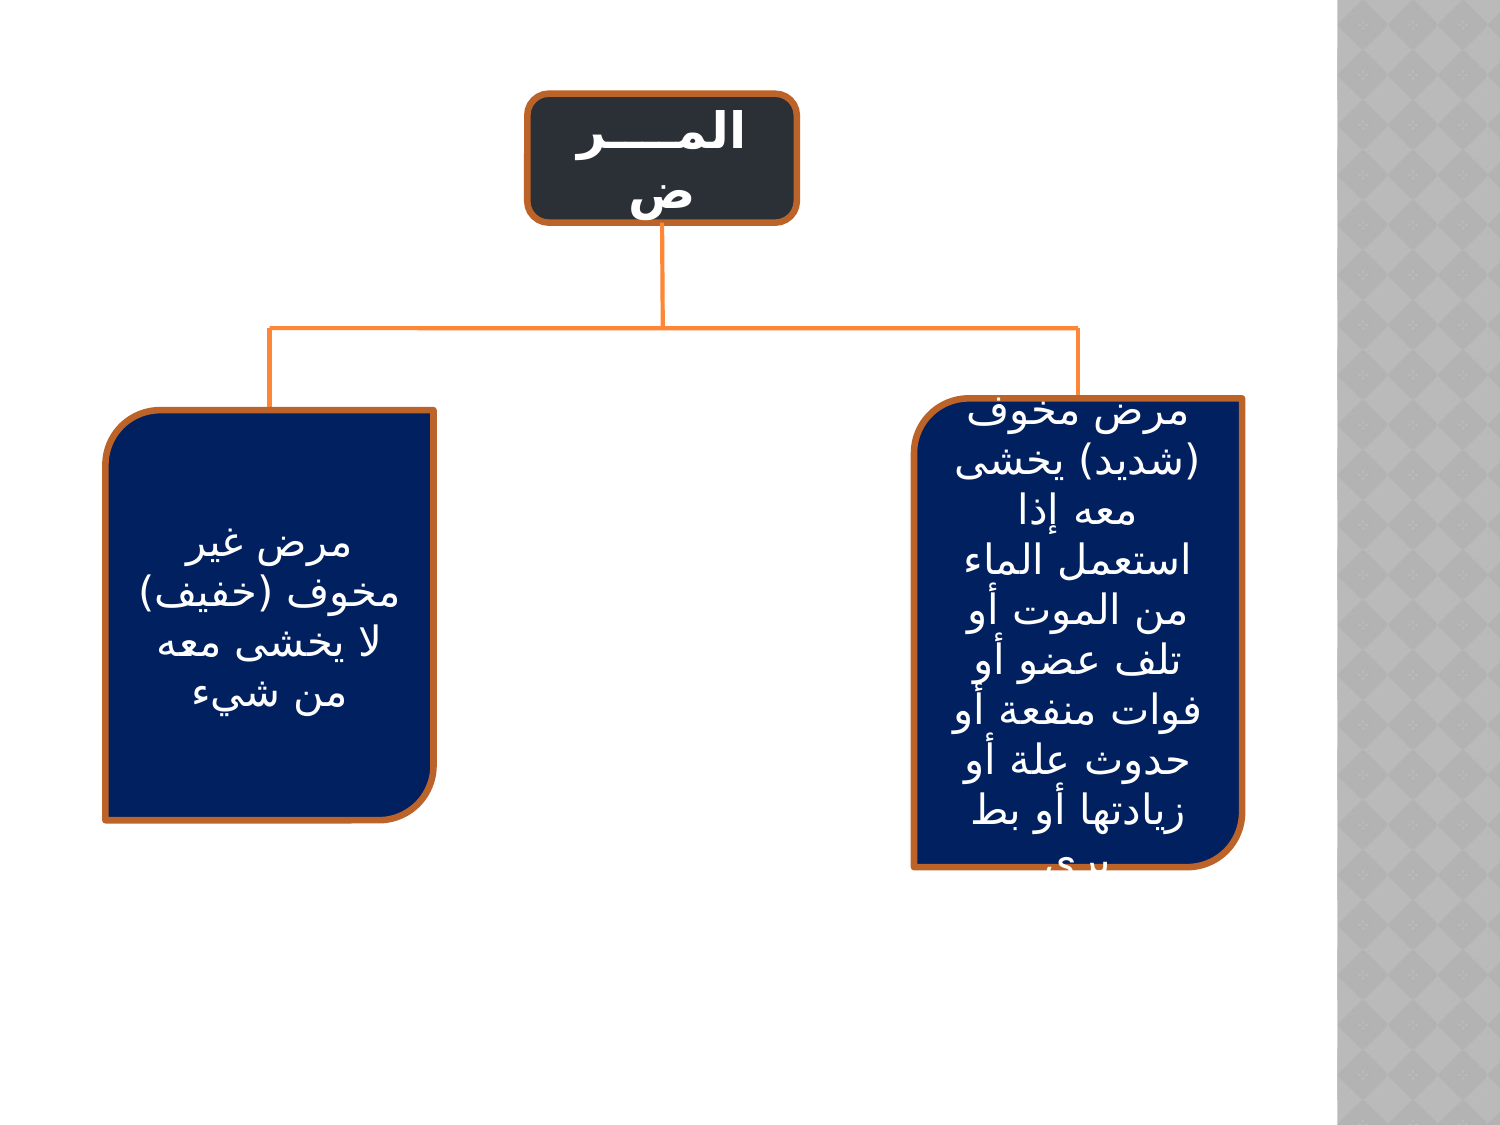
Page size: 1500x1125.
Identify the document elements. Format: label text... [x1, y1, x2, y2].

text_box المــــرض [523, 90, 801, 220]
text_box مرض غير مخوف (خفيف) لا يخشى معه من شيء [102, 406, 437, 824]
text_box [269, 222, 1079, 411]
text_box مرض مخوف (شديد) يخشى معه إذا استعمل الماء من الموت أو تلف عضو أو فوات منفعة أو حدوث علة أو زيادتها أو بط بري [910, 395, 1246, 871]
